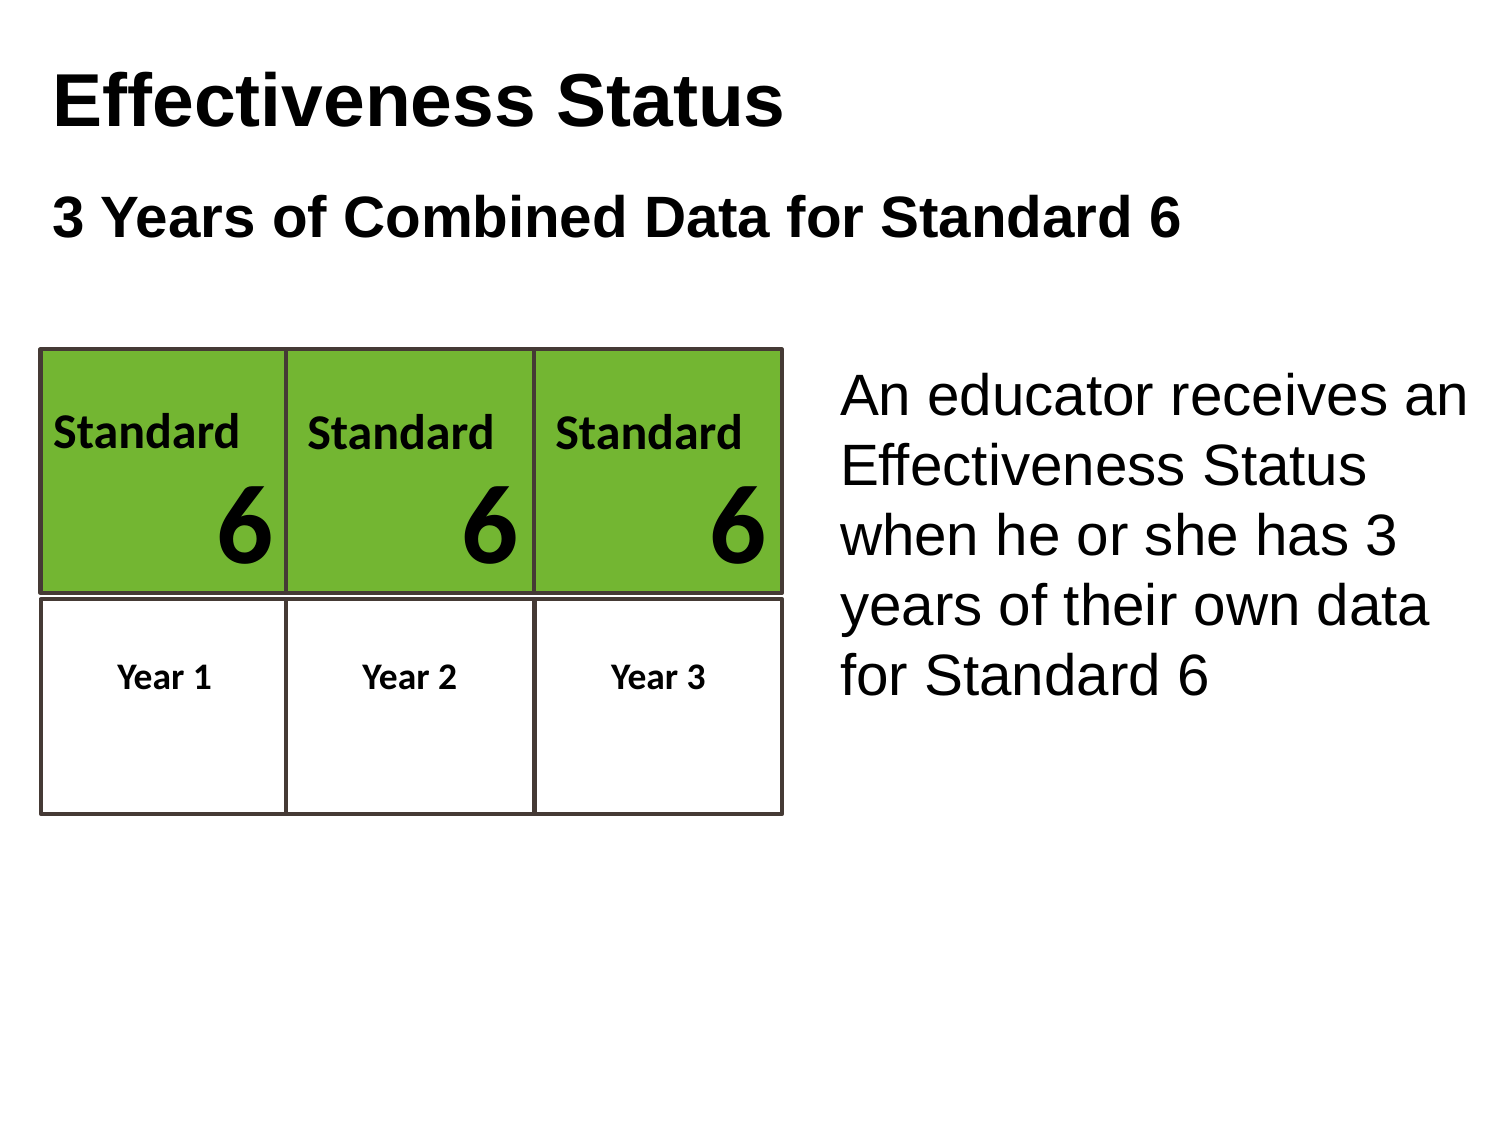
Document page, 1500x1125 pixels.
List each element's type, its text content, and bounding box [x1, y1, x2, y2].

text_box Effectiveness Status 3 Years of Combined Data for Standard 6 [37, 62, 1438, 238]
text_box An educator receives an Effectiveness Status when he or she has 3 years of their own data for Standard 6 [824, 349, 1488, 1125]
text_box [37, 349, 791, 815]
